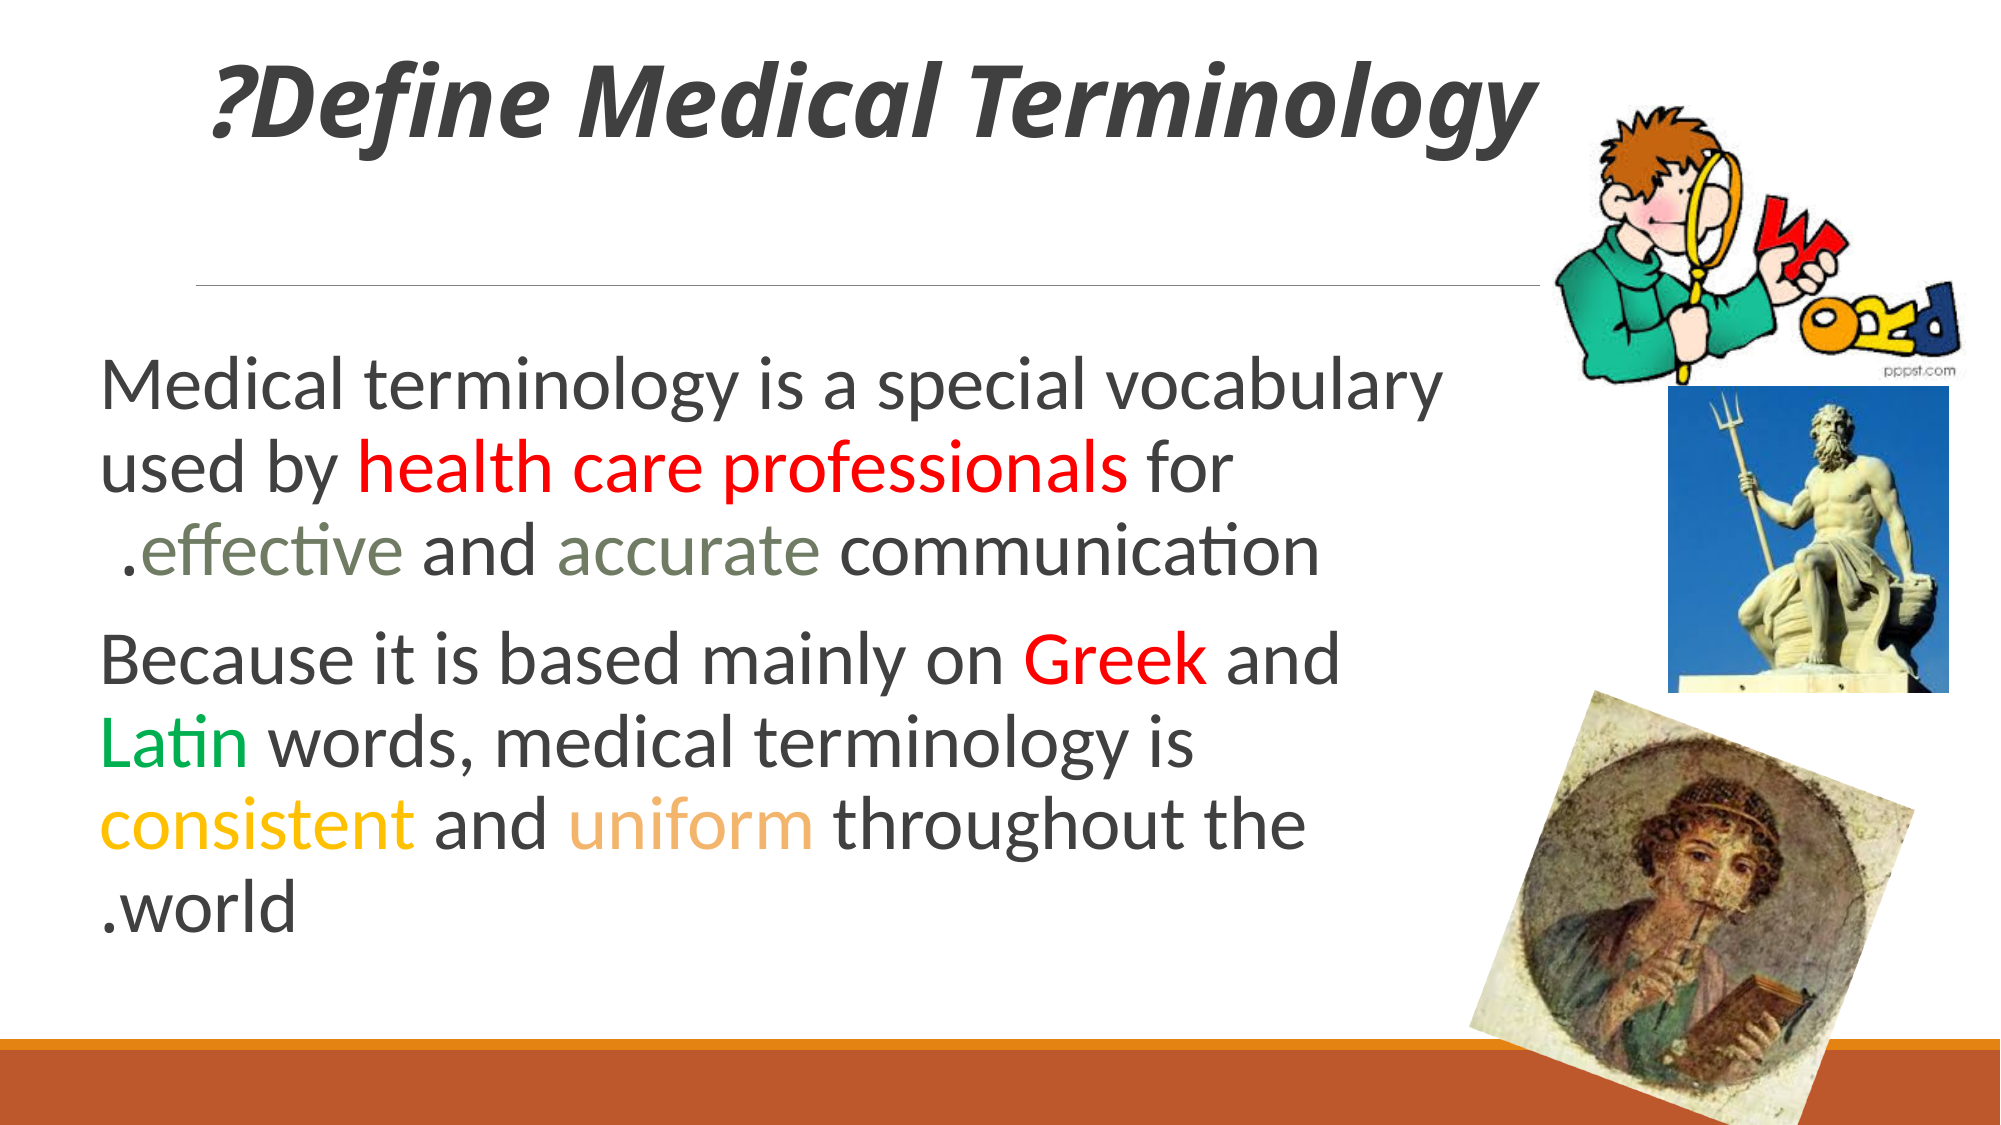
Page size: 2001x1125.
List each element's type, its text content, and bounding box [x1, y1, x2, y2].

picture [1470, 691, 1914, 1125]
picture [1540, 104, 1979, 694]
list Medical terminology is a special vocabulary used by health care professionals for effective and accurate communication. Because it is based mainly on Greek and Latin words, medical terminology is consistent and uniform throughout the world. [99, 335, 1469, 1043]
title Define Medical Terminology? [180, 47, 1830, 285]
